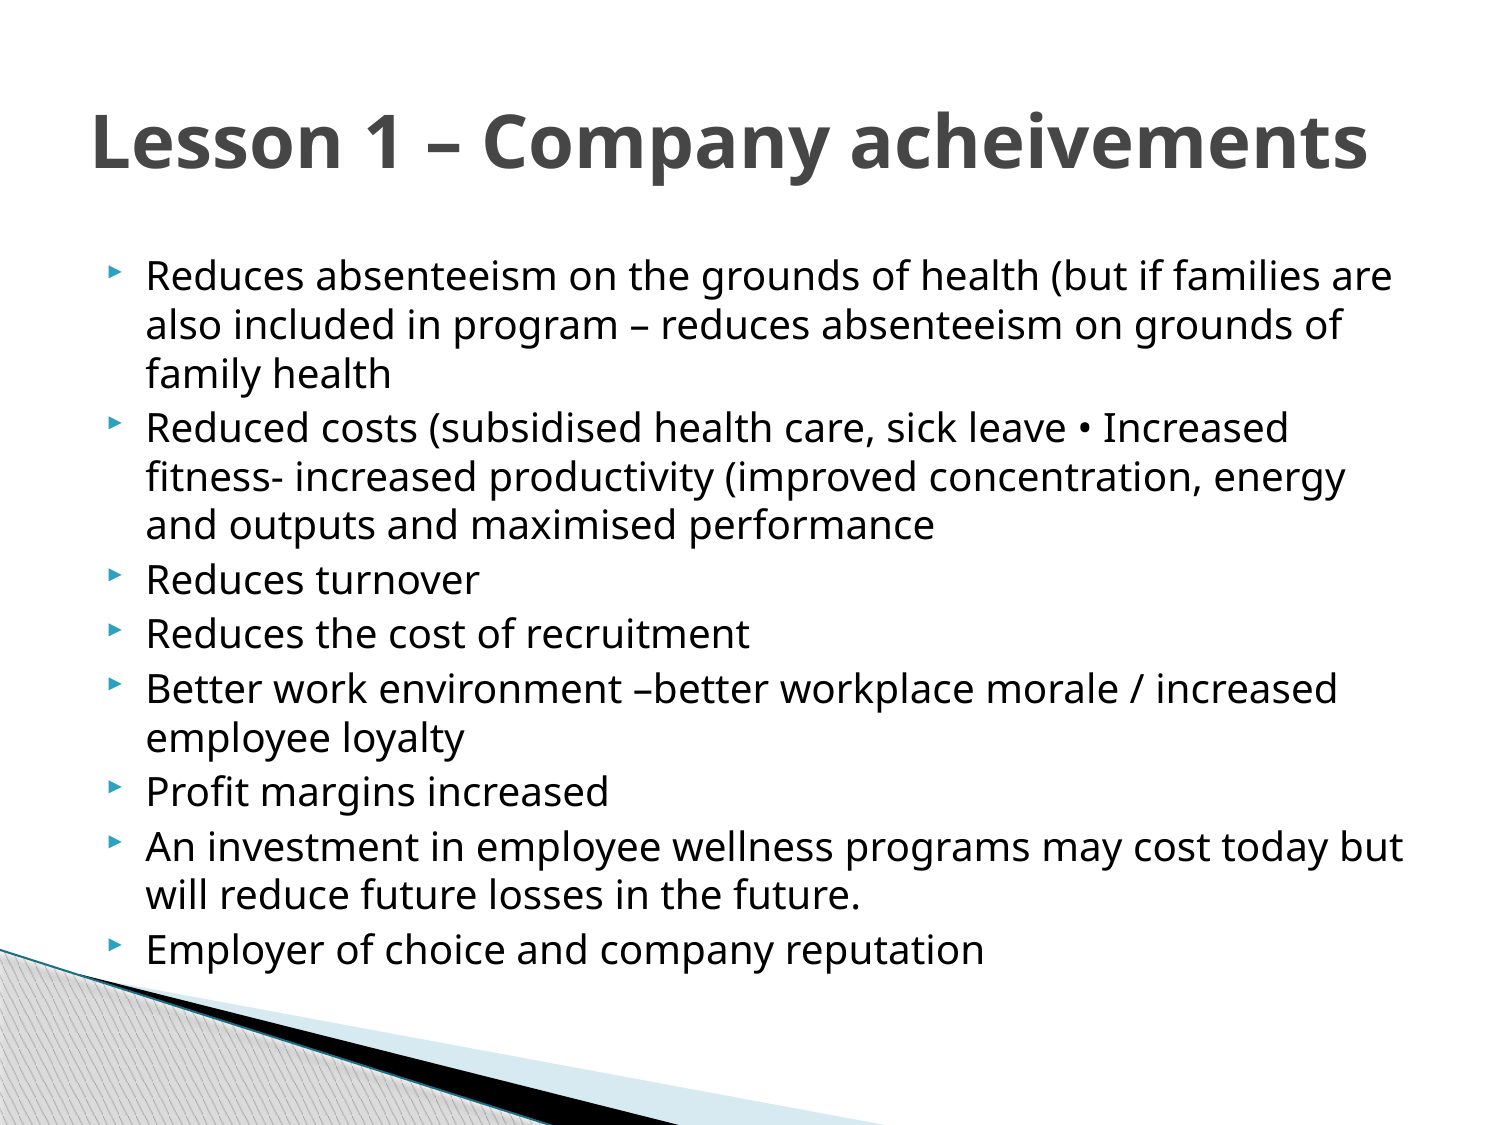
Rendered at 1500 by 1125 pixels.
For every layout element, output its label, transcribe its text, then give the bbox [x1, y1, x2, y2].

title Lesson 1 – Company acheivements [75, 45, 1425, 233]
list Reduces absenteeism on the grounds of health (but if families are also included in program – reduces absenteeism on grounds of family health Reduced costs (subsidised health care, sick leave • Increased fitness- increased productivity (improved concentration, energy and outputs and maximised performance Reduces turnover Reduces the cost of recruitment Better work environment –better workplace morale / increased employee loyalty Profit margins increased An investment in employee wellness programs may cost today but will reduce future losses in the future. Employer of choice and company reputation [75, 243, 1425, 986]
